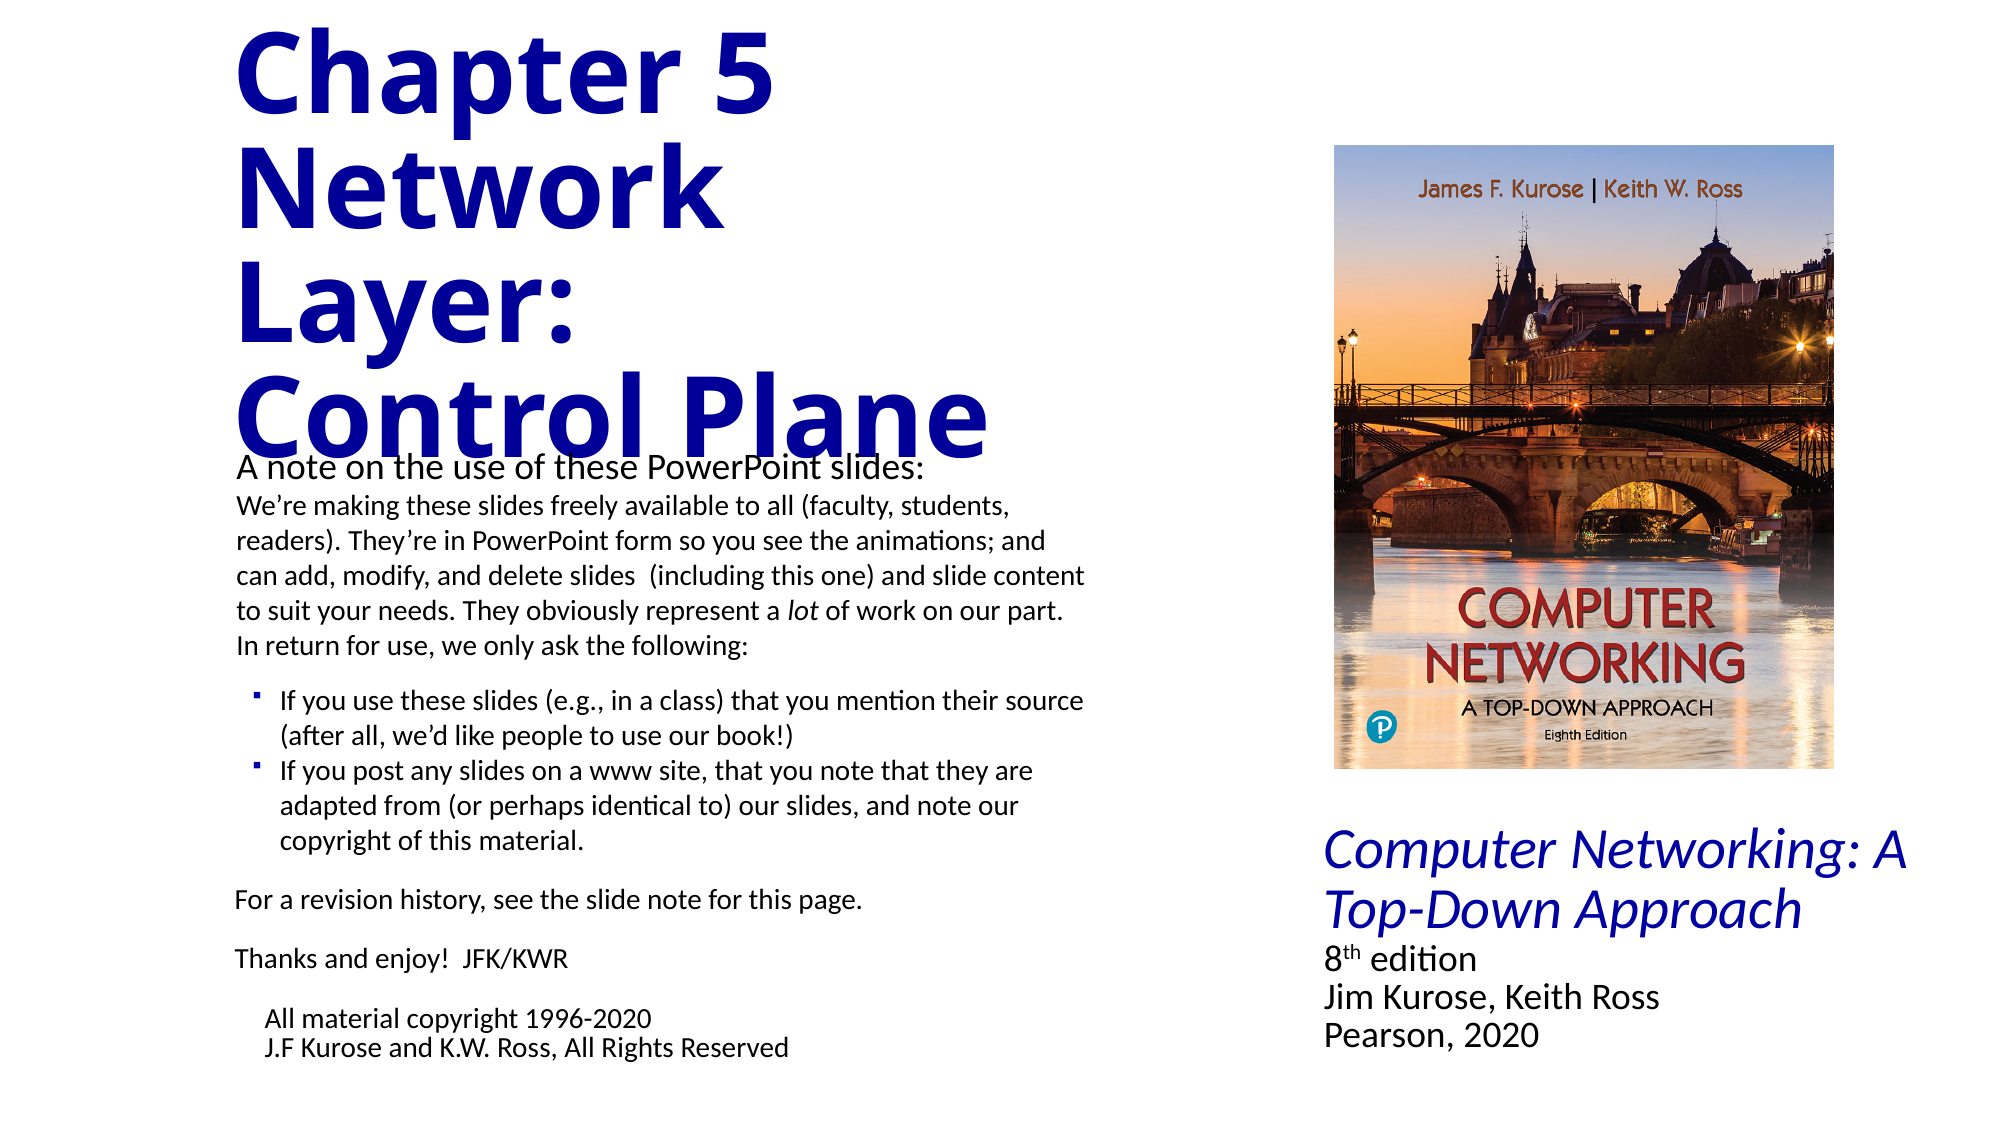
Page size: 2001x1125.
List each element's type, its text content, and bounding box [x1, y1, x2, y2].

text_box If you use these slides (e.g., in a class) that you mention their source (after all, we’d like people to use our book!) If you post any slides on a www site, that you note that they are adapted from (or perhaps identical to) our slides, and note our copyright of this material. For a revision history, see the slide note for this page. Thanks and enjoy! JFK/KWR All material copyright 1996-2020 J.F Kurose and K.W. Ross, All Rights Reserved [217, 638, 1100, 1072]
text_box Computer Networking: A Top-Down Approach 8th edition Jim Kurose, Keith Ross Pearson, 2020 [1309, 703, 1963, 1125]
text_box A note on the use of these PowerPoint slides: We’re making these slides freely available to all (faculty, students, readers). They’re in PowerPoint form so you see the animations; and can add, modify, and delete slides (including this one) and slide content to suit your needs. They obviously represent a lot of work on our part. In return for use, we only ask the following: [221, 434, 1104, 699]
text_box Chapter 5 Network Layer: Control Plane [217, 92, 1059, 411]
picture [1334, 145, 1834, 769]
